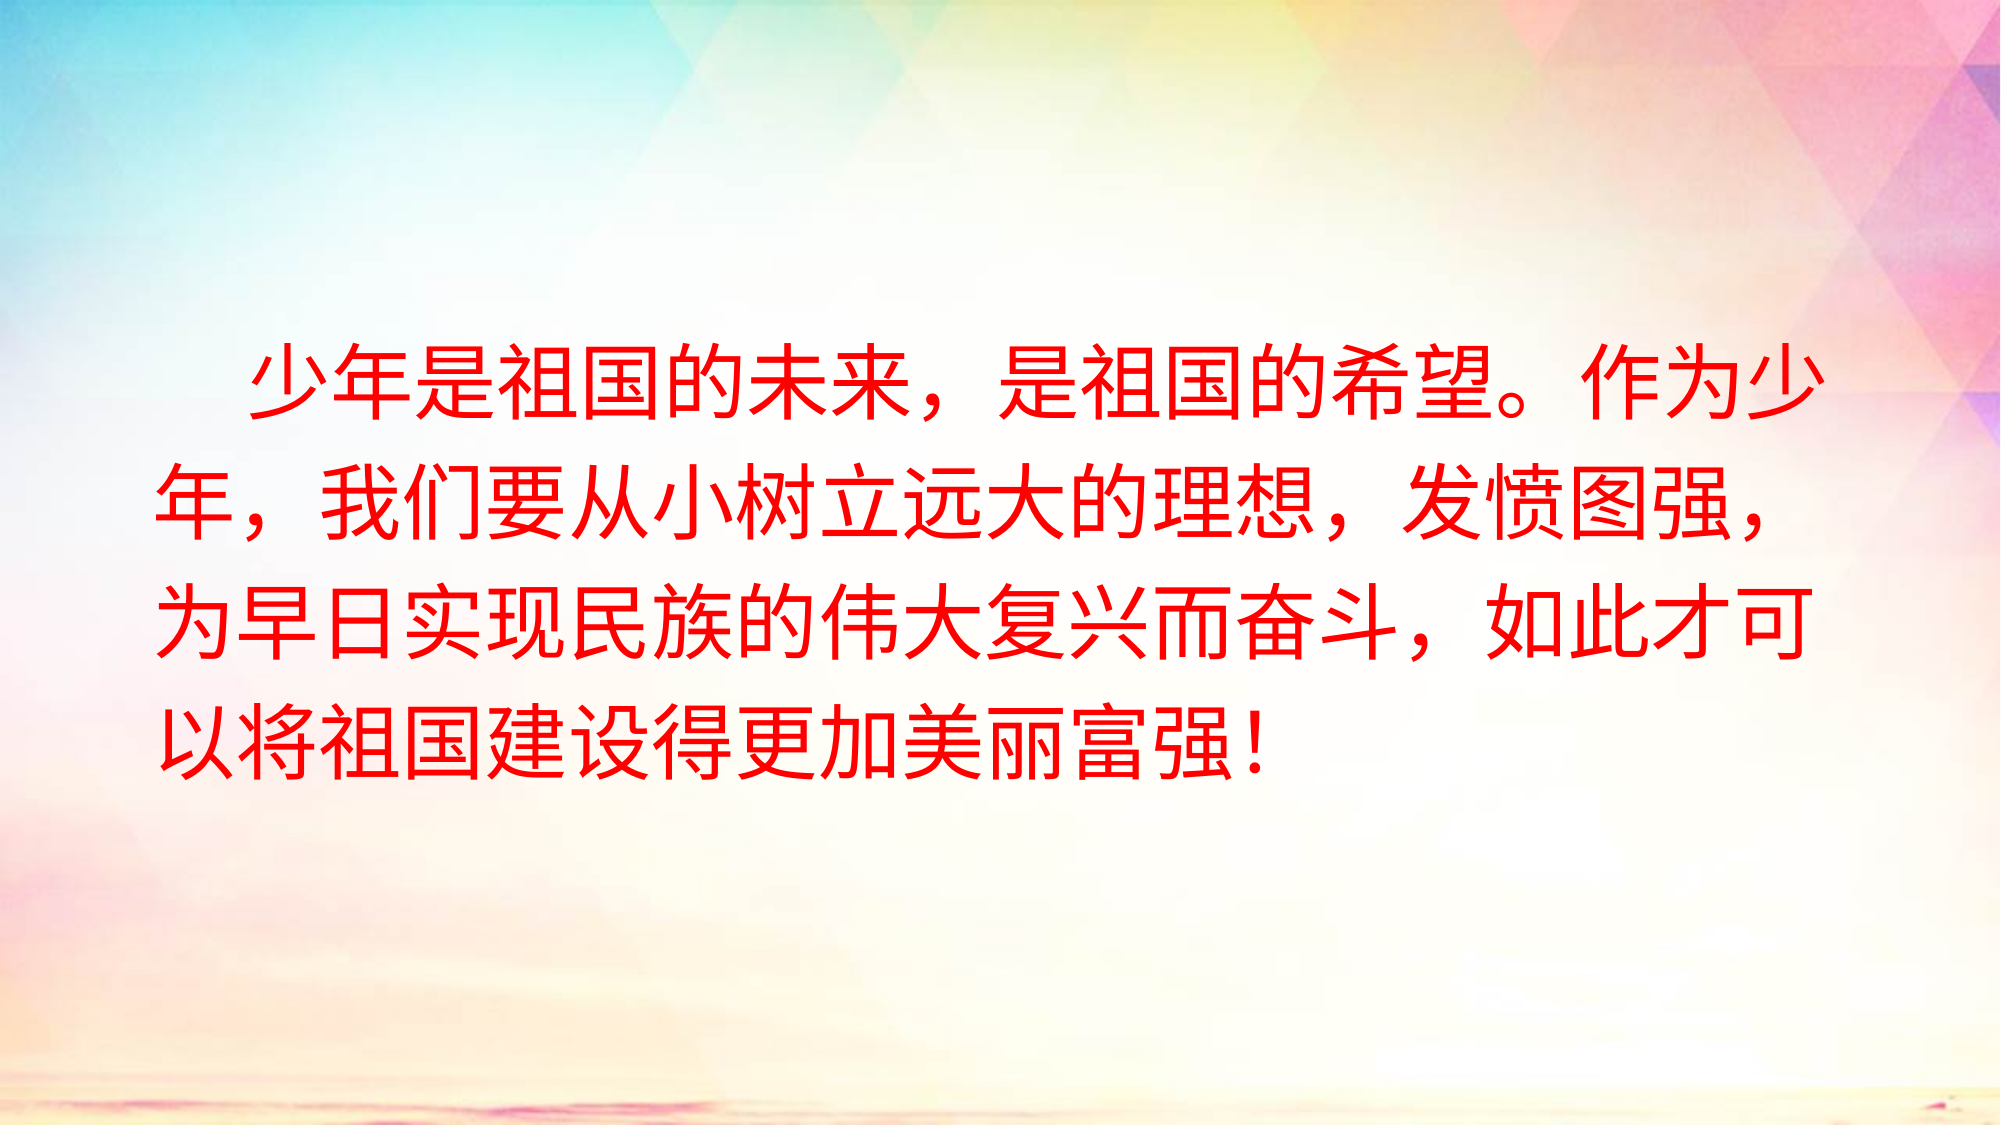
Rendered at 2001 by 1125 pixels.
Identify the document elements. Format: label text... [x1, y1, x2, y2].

text_box 少年是祖国的未来，是祖国的希望。作为少年，我们要从小树立远大的理想，发愤图强，为早日实现民族的伟大复兴而奋斗，如此才可以将祖国建设得更加美丽富强！ [137, 302, 1863, 1037]
picture [0, 0, 2001, 1125]
